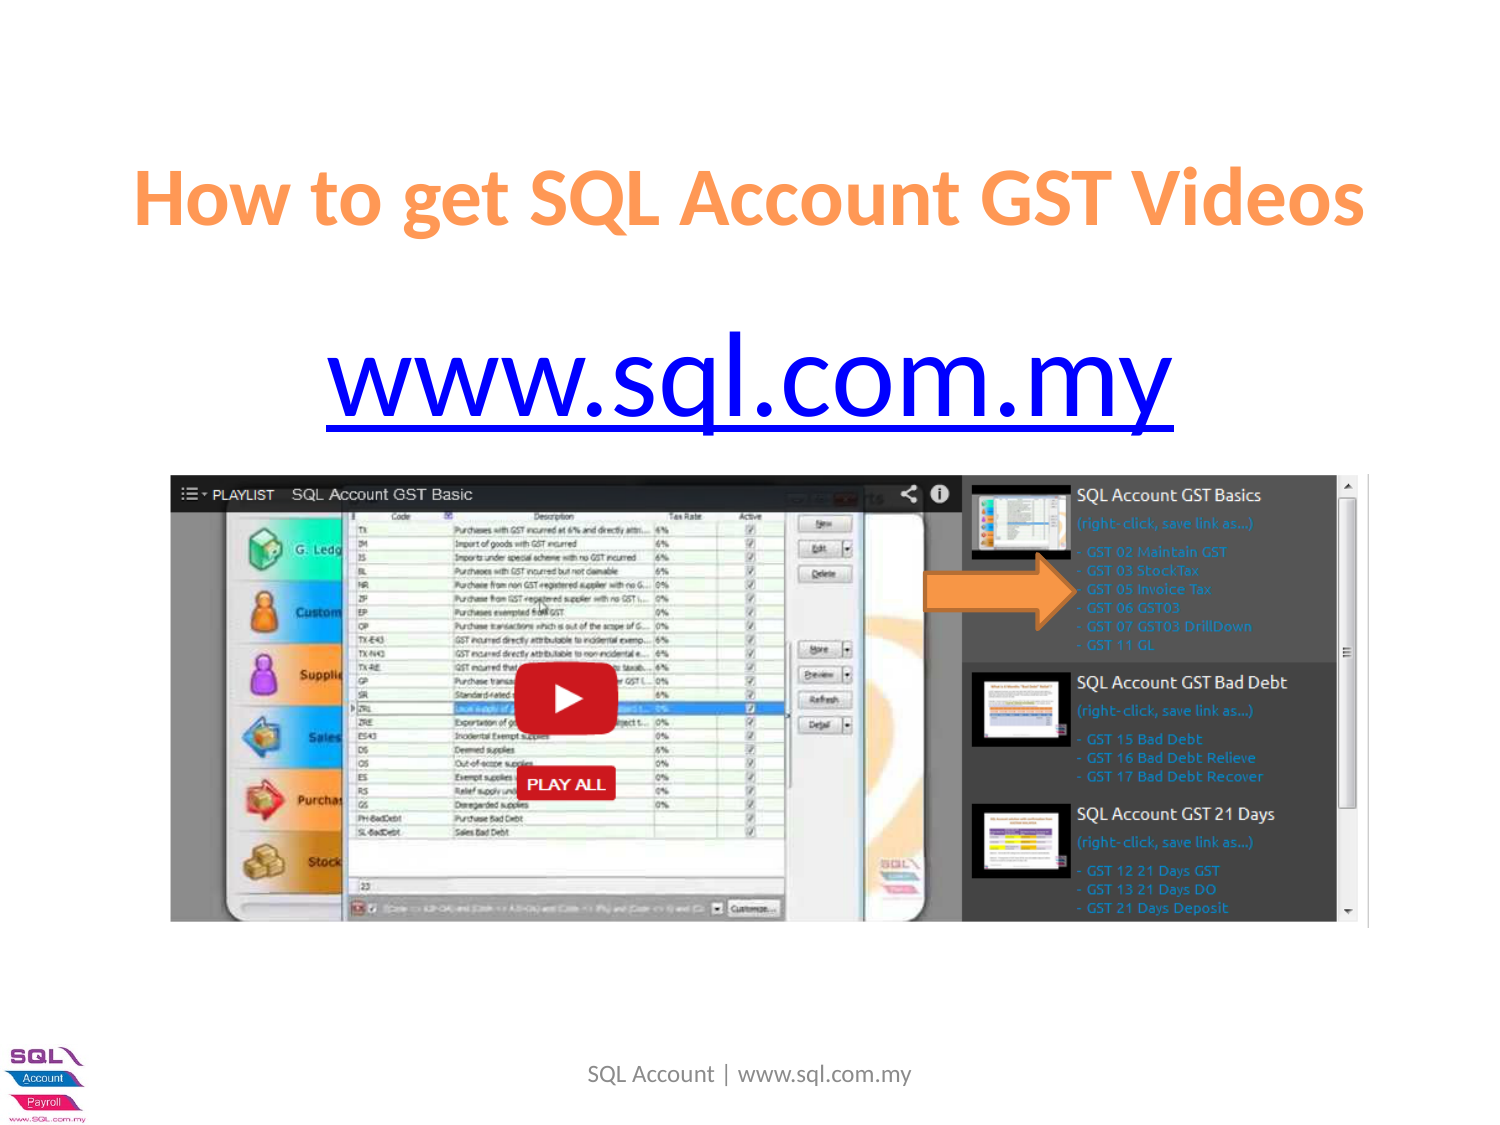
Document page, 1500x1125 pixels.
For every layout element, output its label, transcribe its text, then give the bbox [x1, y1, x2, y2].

footer SQL Account | www.sql.com.my [512, 1042, 988, 1103]
title How to get SQL Account GST Videos [75, 107, 1425, 278]
list www.sql.com.my [75, 287, 1425, 450]
picture [0, 1044, 91, 1125]
picture [162, 474, 1369, 928]
